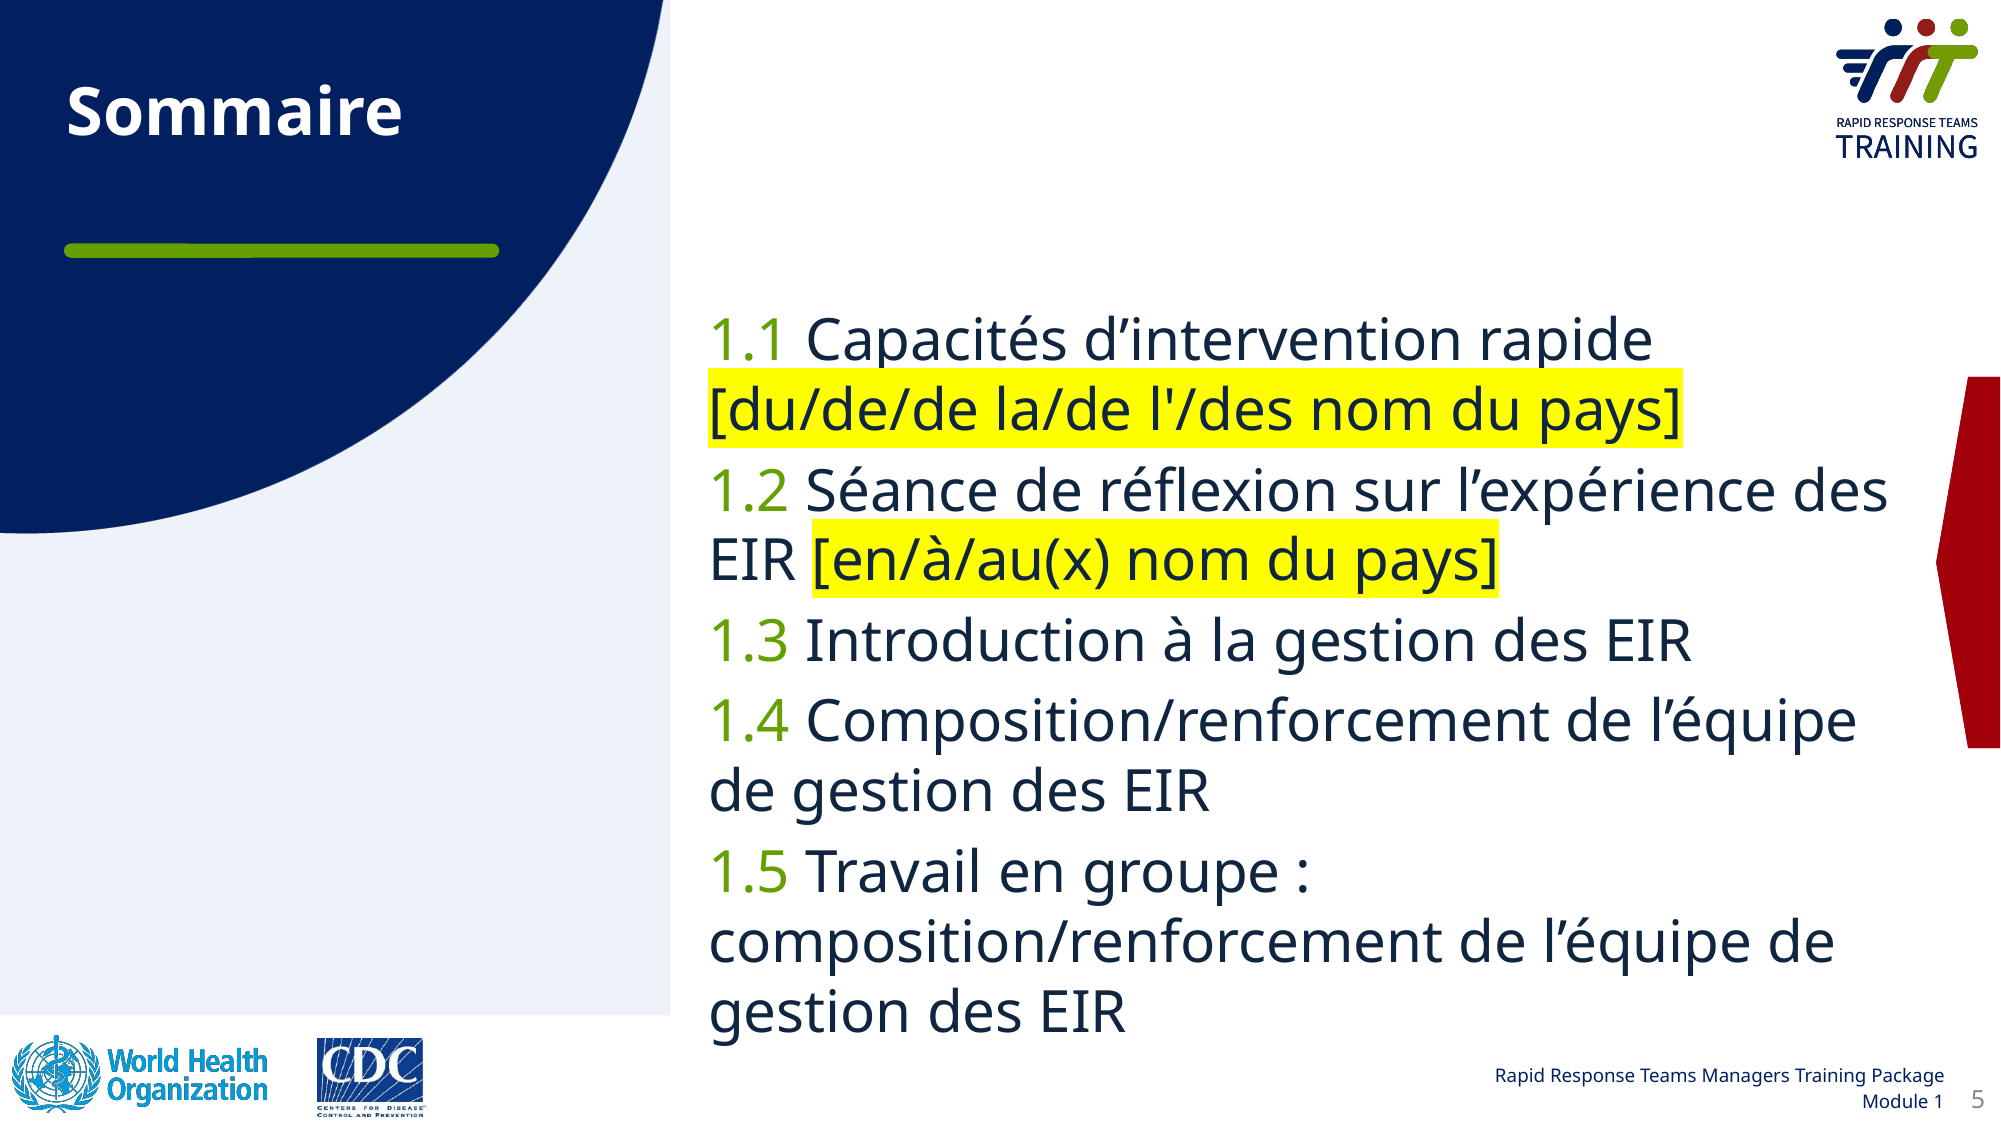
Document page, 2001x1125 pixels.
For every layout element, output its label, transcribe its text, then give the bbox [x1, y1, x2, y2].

picture [317, 1038, 426, 1117]
text_box Sommaire [59, 61, 531, 157]
picture [59, 1035, 267, 1113]
picture [34, 1054, 43, 1078]
text_box 1.1 Capacités dʼintervention rapide [du/de/de la/de l'/des nom du pays] 1.2 Séance de réflexion sur l’expérience des EIR [en/à/au(x) nom du pays] 1.3 Introduction à la gestion des EIR 1.4 Composition/renforcement de l’équipe de gestion des EIR 1.5 Travail en groupe : composition/renforcement de l’équipe de gestion des EIR [700, 294, 1937, 1052]
picture [24, 1054, 36, 1087]
picture [40, 1062, 47, 1070]
picture [30, 1083, 37, 1091]
picture [12, 1083, 48, 1113]
picture [0, 0, 670, 538]
text_box [1936, 376, 2000, 749]
picture [46, 1056, 54, 1062]
picture [22, 1062, 26, 1077]
picture [36, 1088, 78, 1105]
picture [12, 1035, 54, 1068]
text_box 5 [1557, 1075, 1993, 1121]
picture [1835, 19, 1978, 167]
picture [71, 1053, 90, 1091]
picture [50, 1108, 62, 1113]
